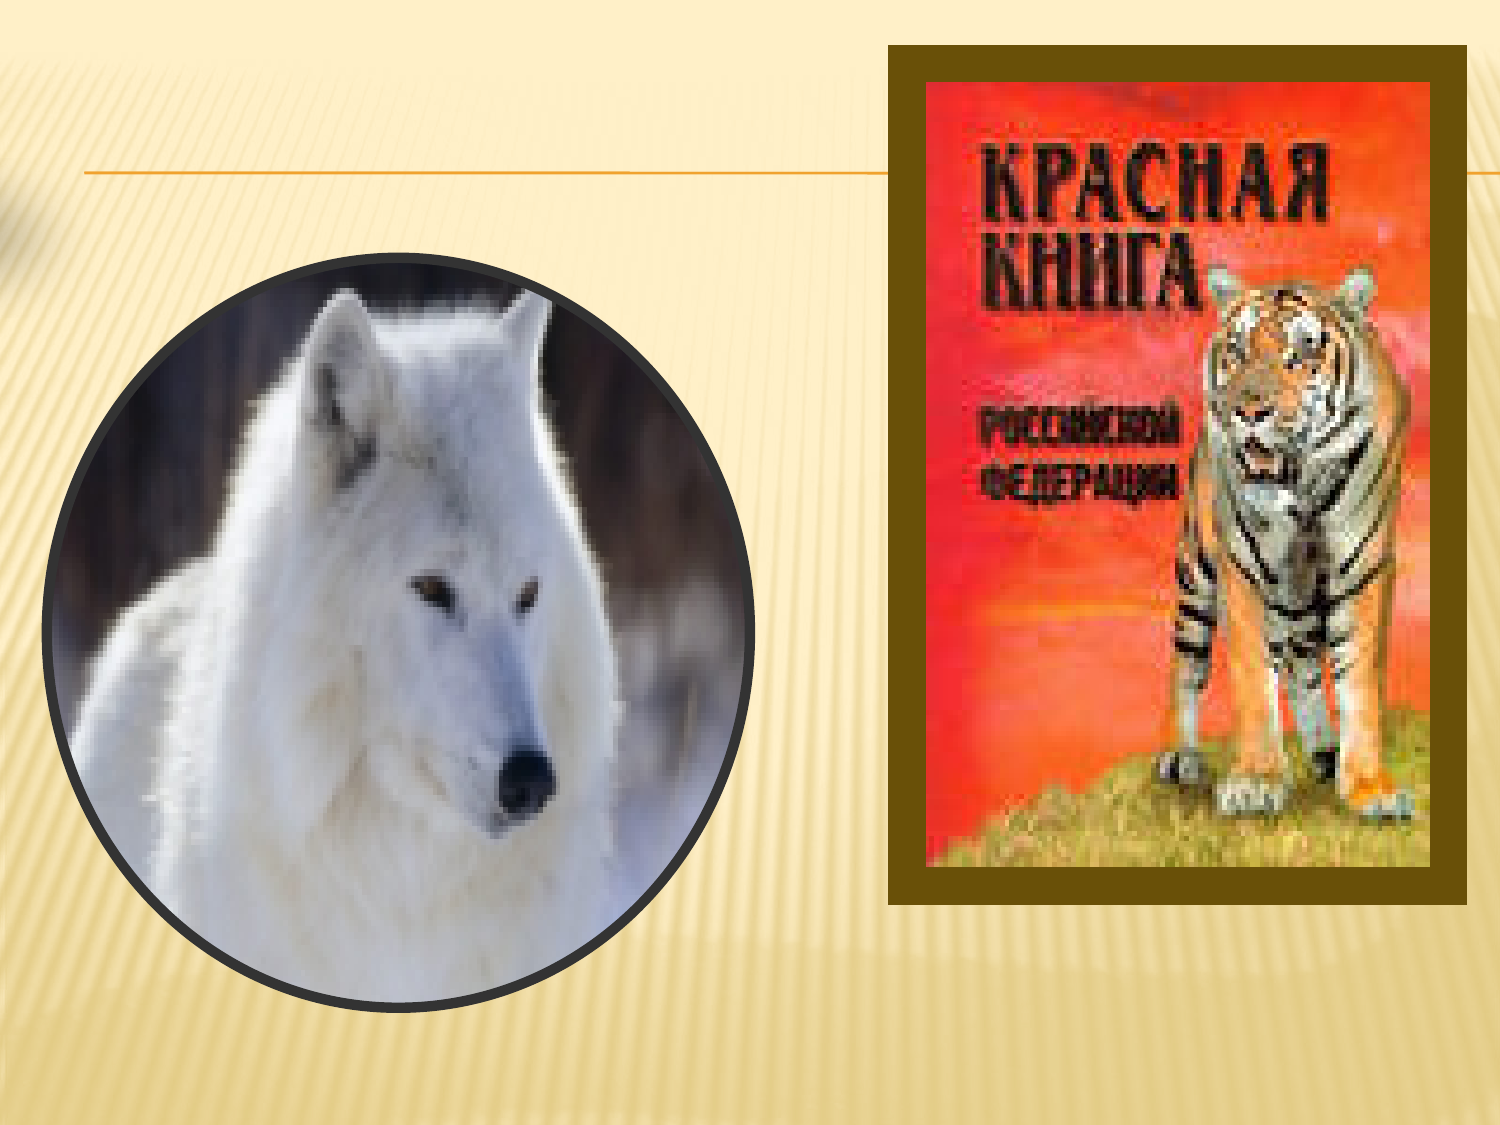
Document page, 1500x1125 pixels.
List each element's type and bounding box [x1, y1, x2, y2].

picture [925, 81, 1430, 868]
picture [46, 257, 751, 1009]
